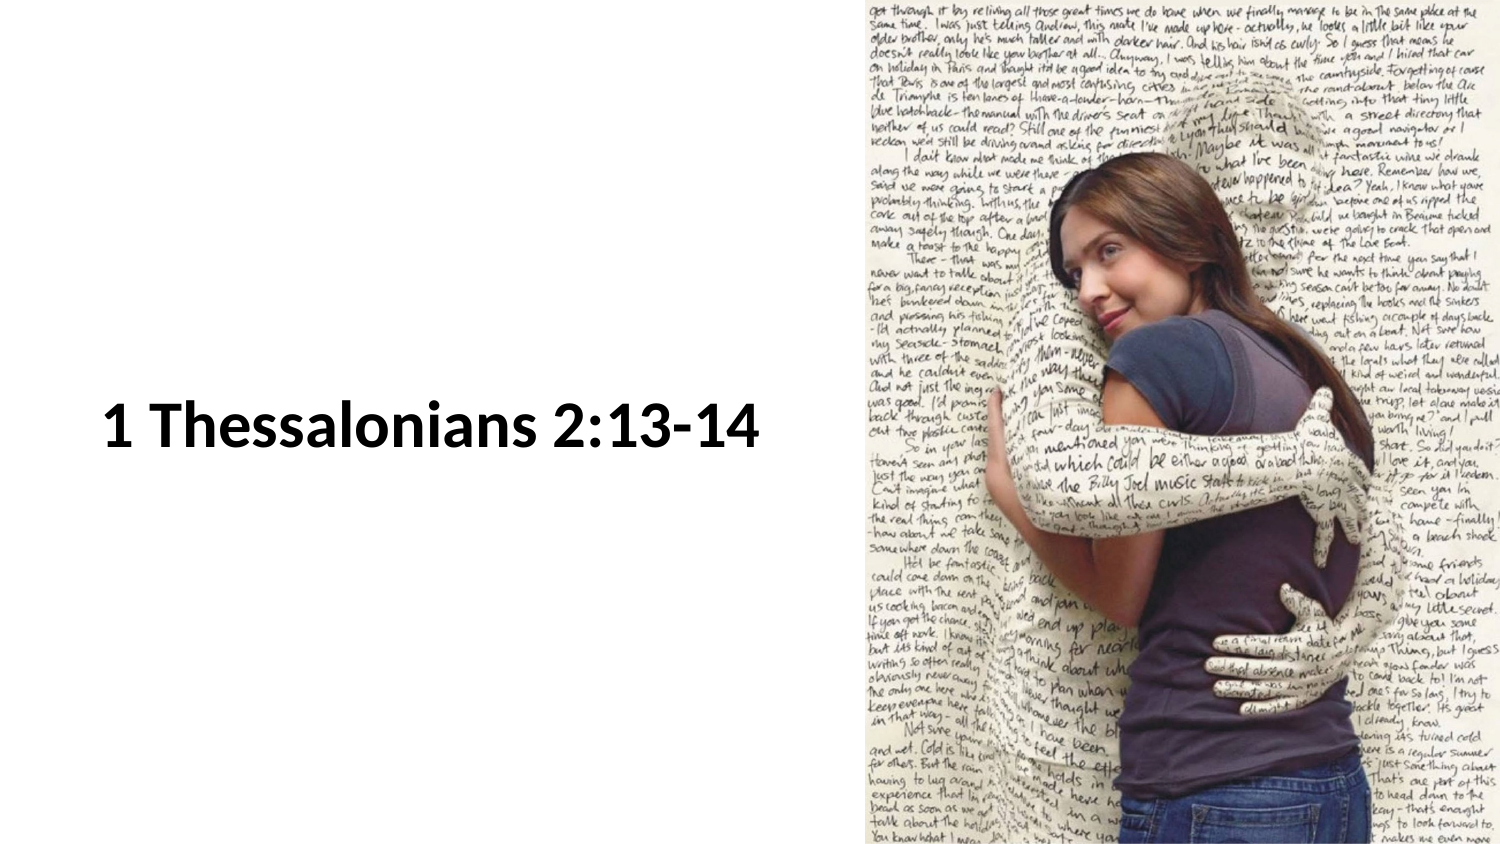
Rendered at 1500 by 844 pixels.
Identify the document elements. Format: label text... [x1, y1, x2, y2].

text_box 1 Thessalonians 2:13-14 [41, 373, 821, 469]
picture [864, 0, 1500, 844]
